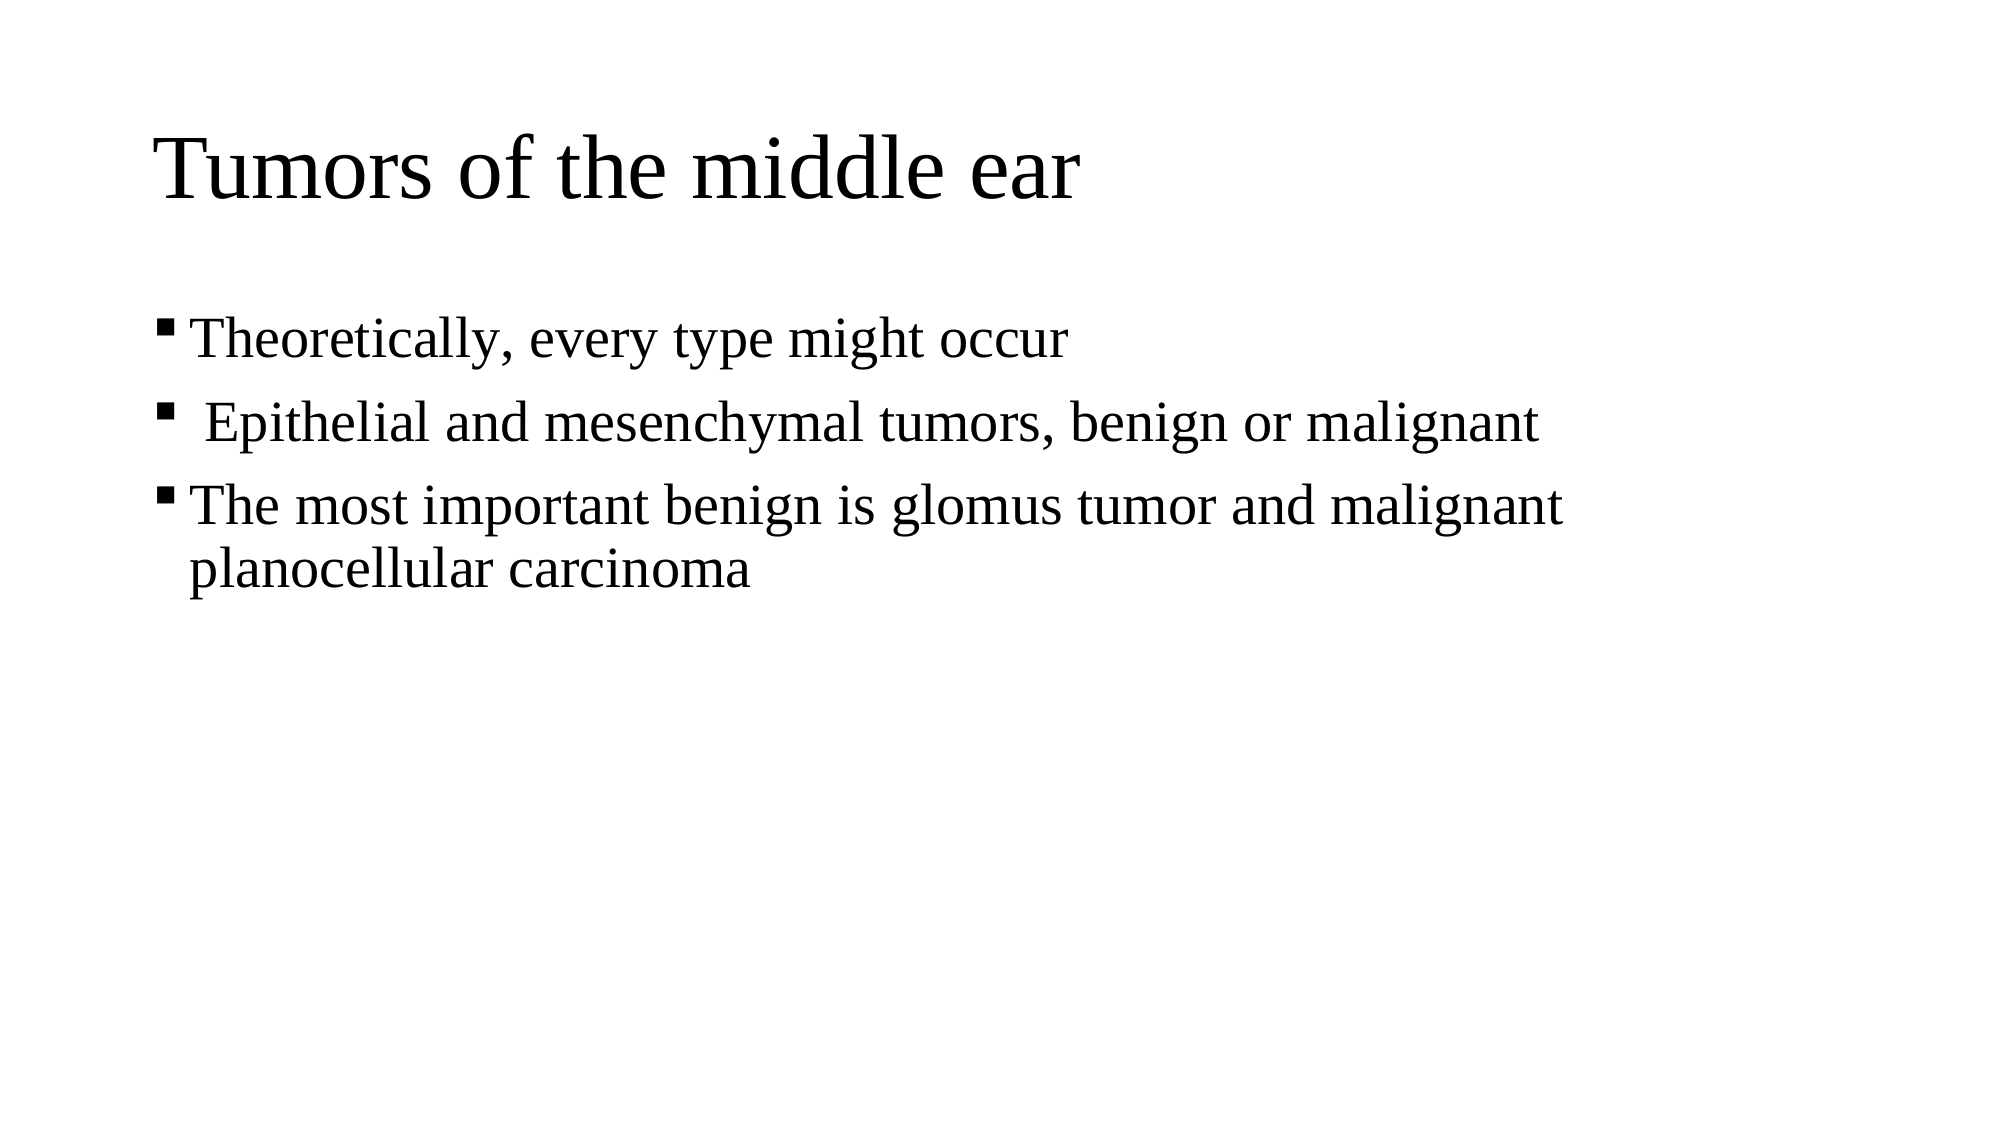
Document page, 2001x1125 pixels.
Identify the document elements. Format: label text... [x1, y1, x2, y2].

list Theoretically, every type might occur Epithelial and mesenchymal tumors, benign or malignant The most important benign is glomus tumor and malignant planocellular carcinoma [137, 299, 1863, 1014]
title Tumors of the middle ear [137, 59, 1863, 278]
